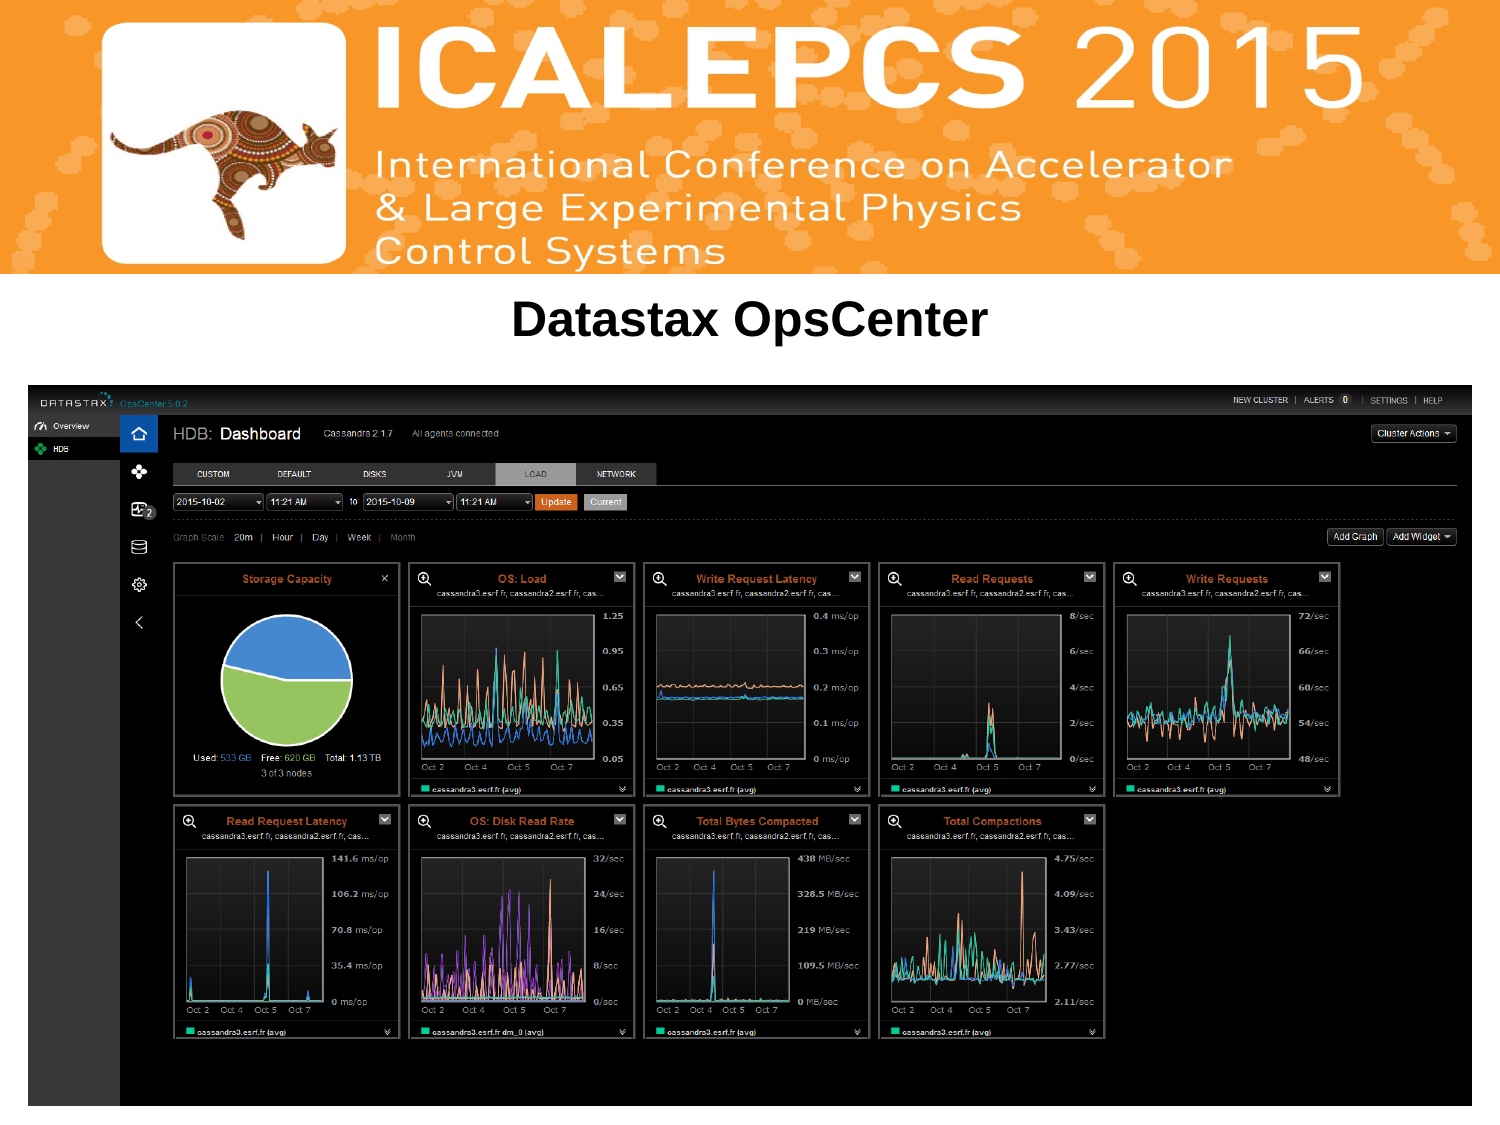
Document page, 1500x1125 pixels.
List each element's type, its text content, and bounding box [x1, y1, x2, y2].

text_box Datastax OpsCenter [194, 283, 1306, 354]
picture [0, 0, 1500, 275]
picture [28, 385, 1472, 1107]
